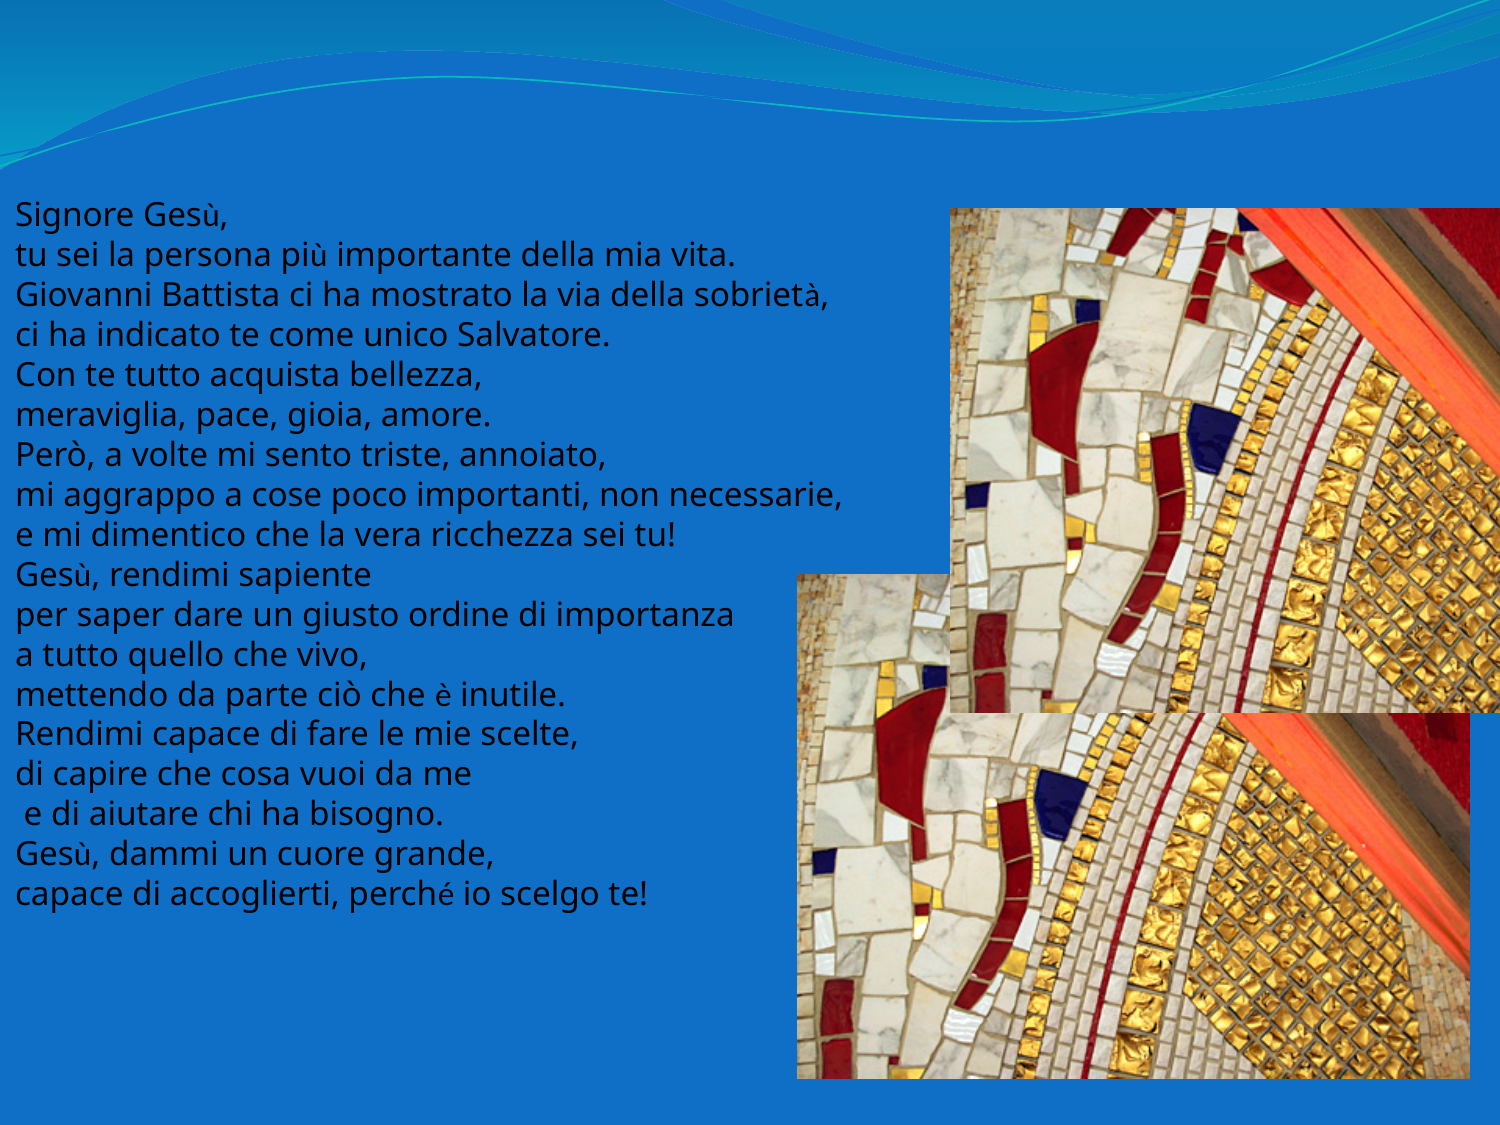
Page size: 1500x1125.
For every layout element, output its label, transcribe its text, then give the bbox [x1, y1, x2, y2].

text_box Signore Gesù, tu sei la persona più importante della mia vita. Giovanni Battista ci ha mostrato la via della sobrietà, ci ha indicato te come unico Salvatore. Con te tutto acquista bellezza, meraviglia, pace, gioia, amore. Però, a volte mi sento triste, annoiato, mi aggrappo a cose poco importanti, non necessarie, e mi dimentico che la vera ricchezza sei tu! Gesù, rendimi sapiente per saper dare un giusto ordine di importanza a tutto quello che vivo, mettendo da parte ciò che è inutile. Rendimi capace di fare le mie scelte, di capire che cosa vuoi da me e di aiutare chi ha bisogno. Gesù, dammi un cuore grande, capace di accoglierti, perché io scelgo te! [0, 186, 1500, 920]
picture [796, 573, 1470, 1080]
picture [950, 207, 1500, 713]
